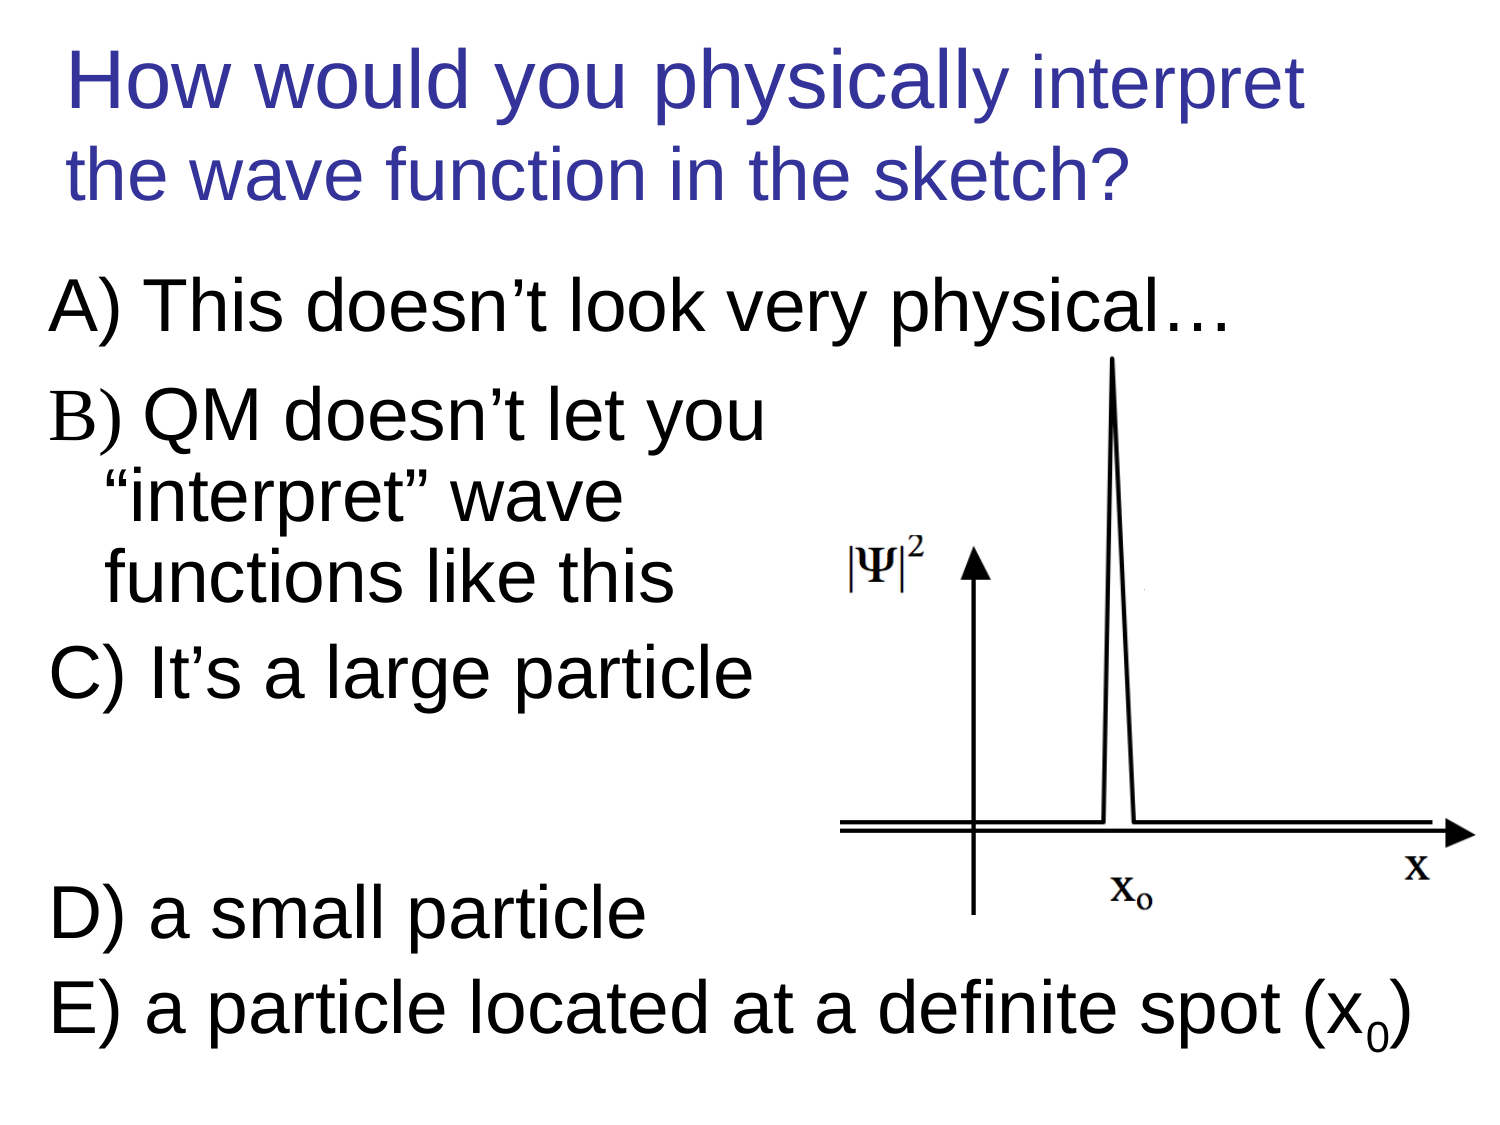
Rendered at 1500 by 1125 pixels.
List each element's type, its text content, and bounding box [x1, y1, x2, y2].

title How would you physically interpret the wave function in the sketch? [50, 13, 1438, 228]
text_box A) This doesn’t look very physical… [33, 248, 1488, 356]
text_box D) a small particle E) a particle located at a definite spot (x0) [33, 873, 1488, 1091]
text_box B) QM doesn’t let you “interpret” wave functions like this C) It’s a large particle [33, 368, 832, 860]
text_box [839, 347, 1500, 916]
